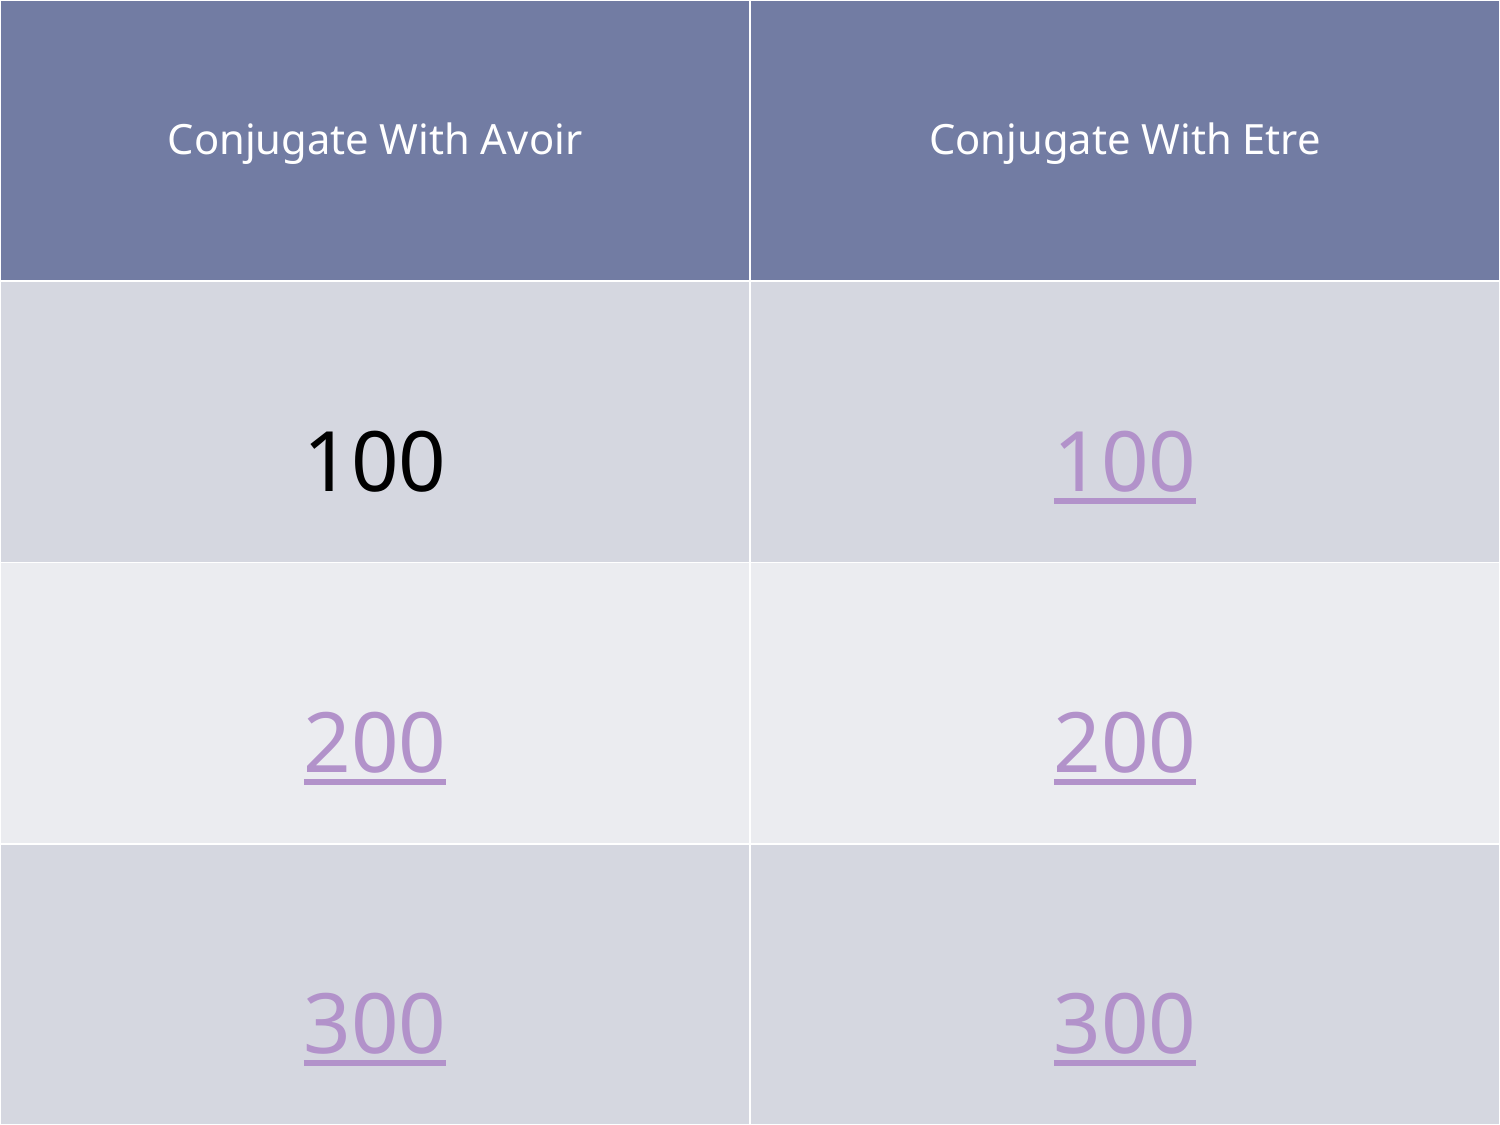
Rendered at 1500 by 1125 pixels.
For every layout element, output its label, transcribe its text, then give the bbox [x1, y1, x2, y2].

table_cell 100 [751, 282, 1499, 562]
table_cell 100 [1, 282, 749, 562]
table_cell 300 [1, 845, 749, 1124]
table_cell 300 [751, 845, 1499, 1124]
table_header Conjugate With Avoir [1, 1, 749, 280]
table_cell 200 [751, 563, 1499, 843]
table_cell 200 [1, 563, 749, 843]
table_header Conjugate With Etre [751, 1, 1499, 280]
